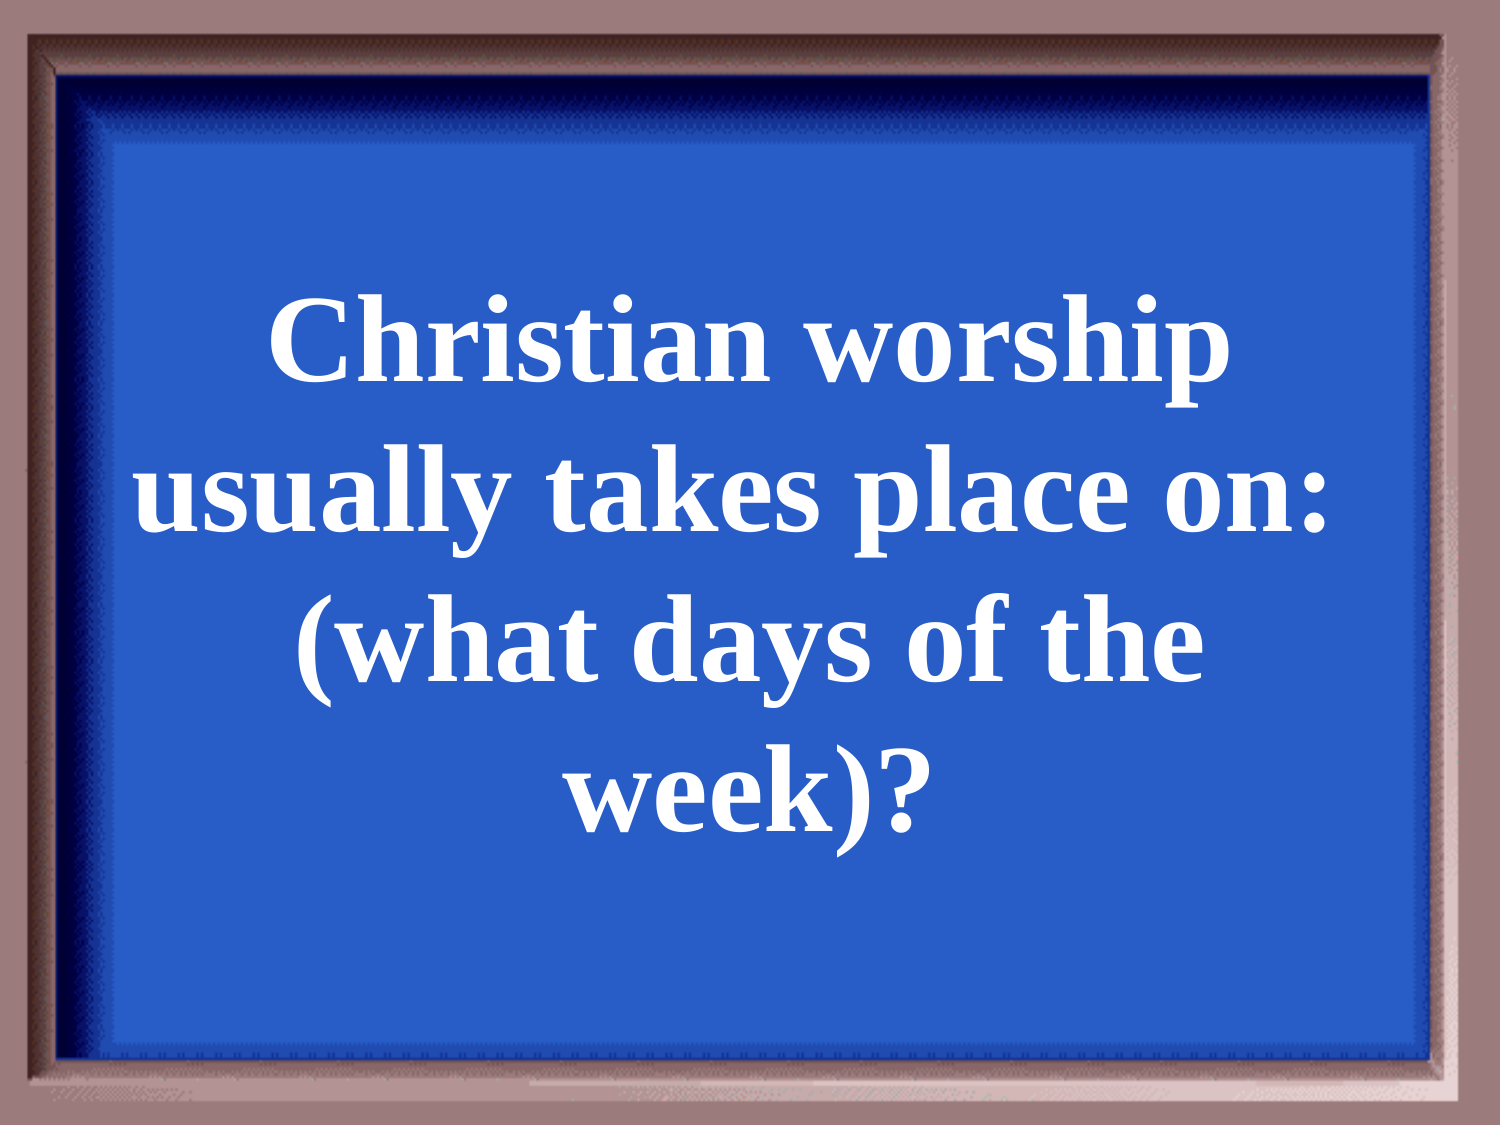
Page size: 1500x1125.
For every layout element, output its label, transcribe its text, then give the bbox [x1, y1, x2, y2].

title Christian worship usually takes place on: (what days of the week)? [112, 462, 1388, 650]
picture [0, 0, 1500, 1125]
